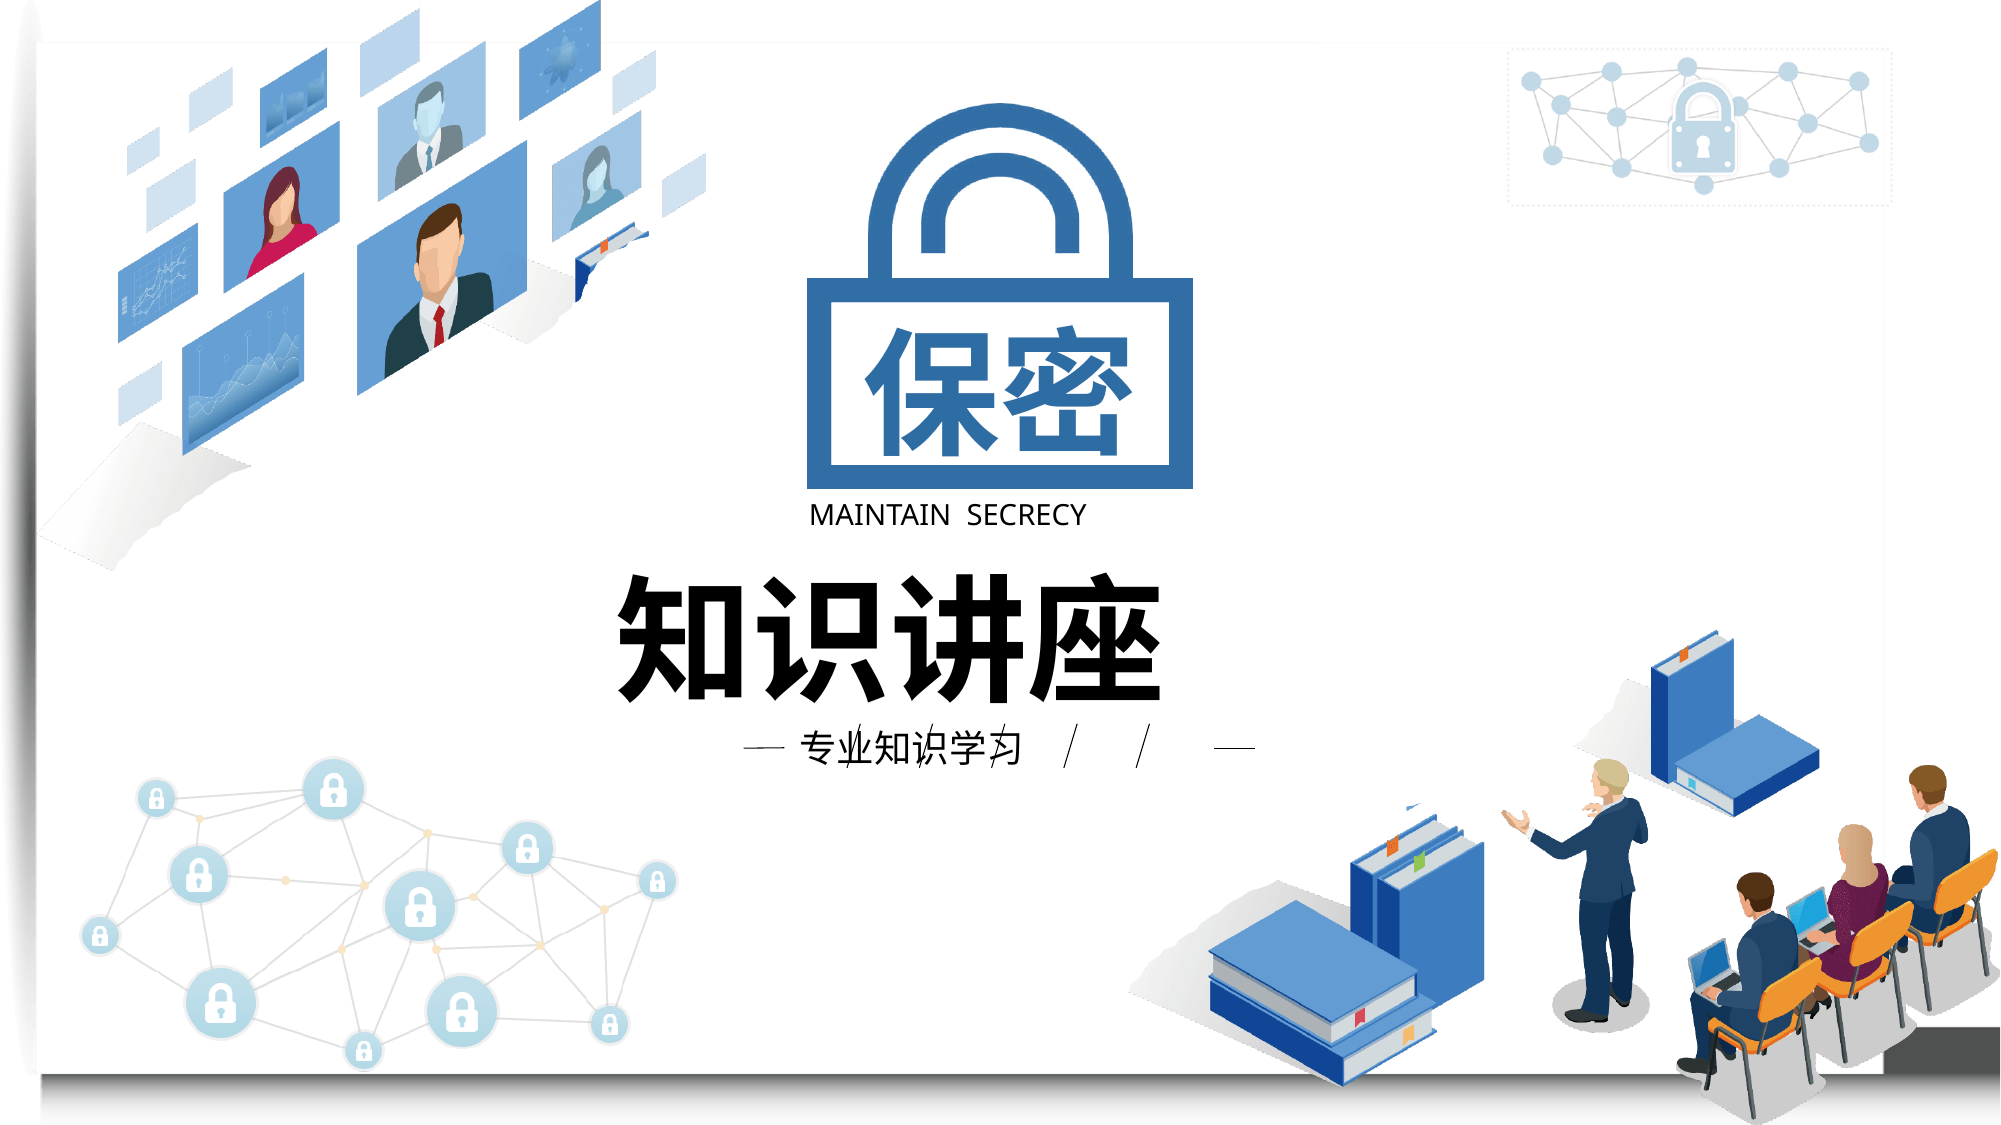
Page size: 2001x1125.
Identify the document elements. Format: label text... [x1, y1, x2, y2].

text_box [807, 103, 1193, 489]
picture [0, 0, 2001, 1125]
text_box MAINTAIN SECRECY [886, 489, 1116, 539]
text_box 知识讲座 [600, 546, 1116, 727]
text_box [743, 717, 1256, 779]
text_box [1316, 2, 2000, 321]
